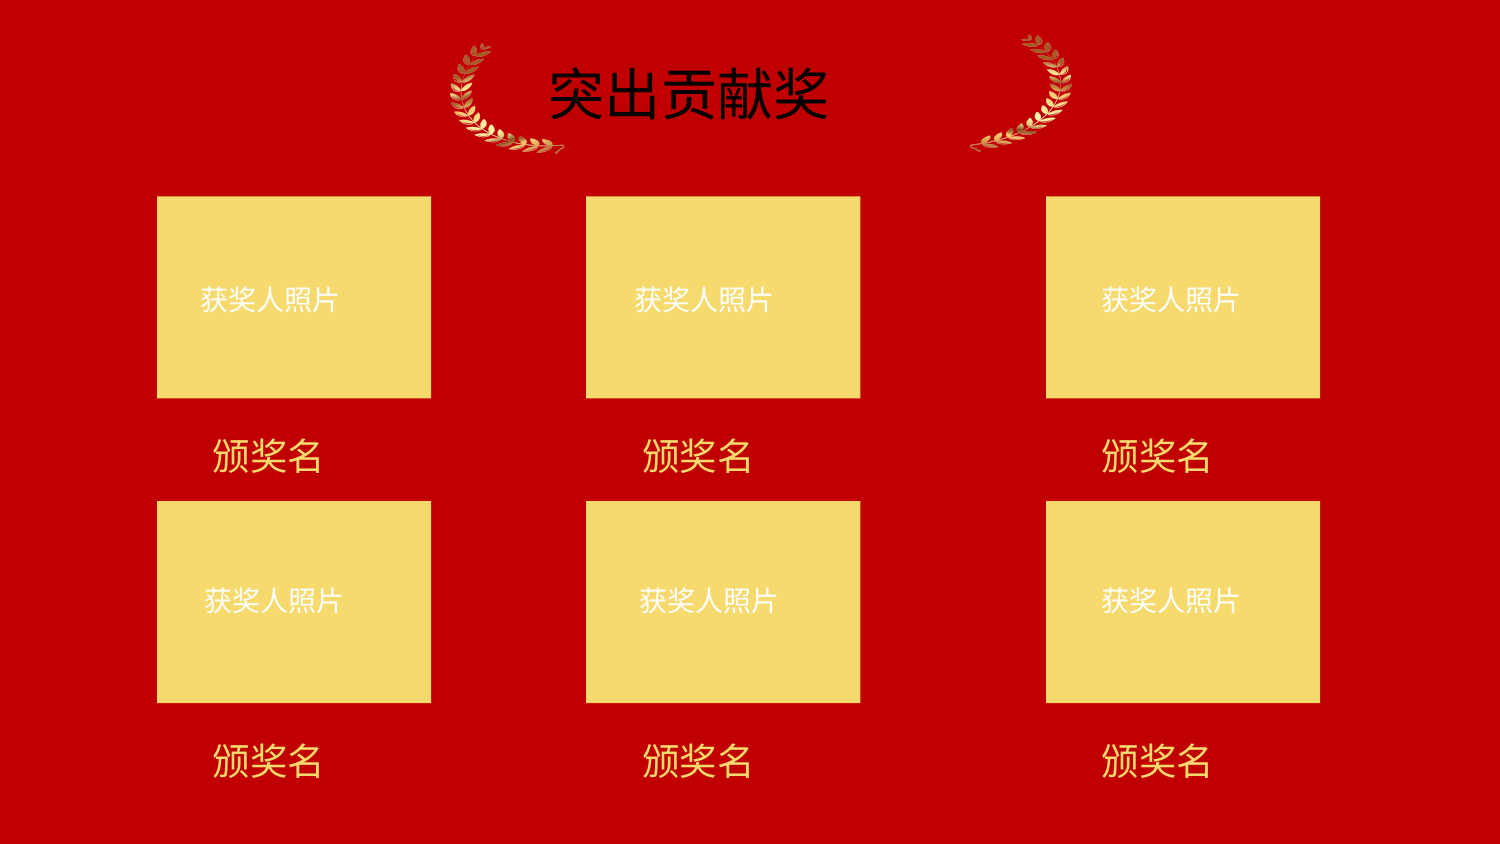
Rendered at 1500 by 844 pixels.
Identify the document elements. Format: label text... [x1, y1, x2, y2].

text_box 突出贡献奖 [555, 51, 969, 135]
text_box 颁奖名 [198, 730, 392, 791]
text_box 颁奖名 [627, 730, 821, 791]
text_box [1045, 195, 1321, 399]
text_box [156, 195, 432, 399]
text_box [156, 500, 432, 704]
text_box 获奖人照片 [619, 274, 829, 324]
picture [400, 12, 571, 205]
text_box 获奖人照片 [185, 274, 396, 324]
text_box 获奖人照片 [1086, 274, 1297, 324]
text_box 获奖人照片 [624, 575, 835, 625]
text_box [585, 500, 861, 704]
text_box 颁奖名 [1087, 730, 1281, 791]
text_box 颁奖名 [1087, 425, 1281, 486]
text_box [585, 195, 861, 399]
picture [969, 17, 1109, 175]
text_box 获奖人照片 [189, 575, 400, 625]
text_box 获奖人照片 [1086, 575, 1297, 625]
text_box 颁奖名 [627, 425, 821, 486]
text_box 颁奖名 [198, 425, 392, 486]
text_box [1045, 500, 1321, 704]
